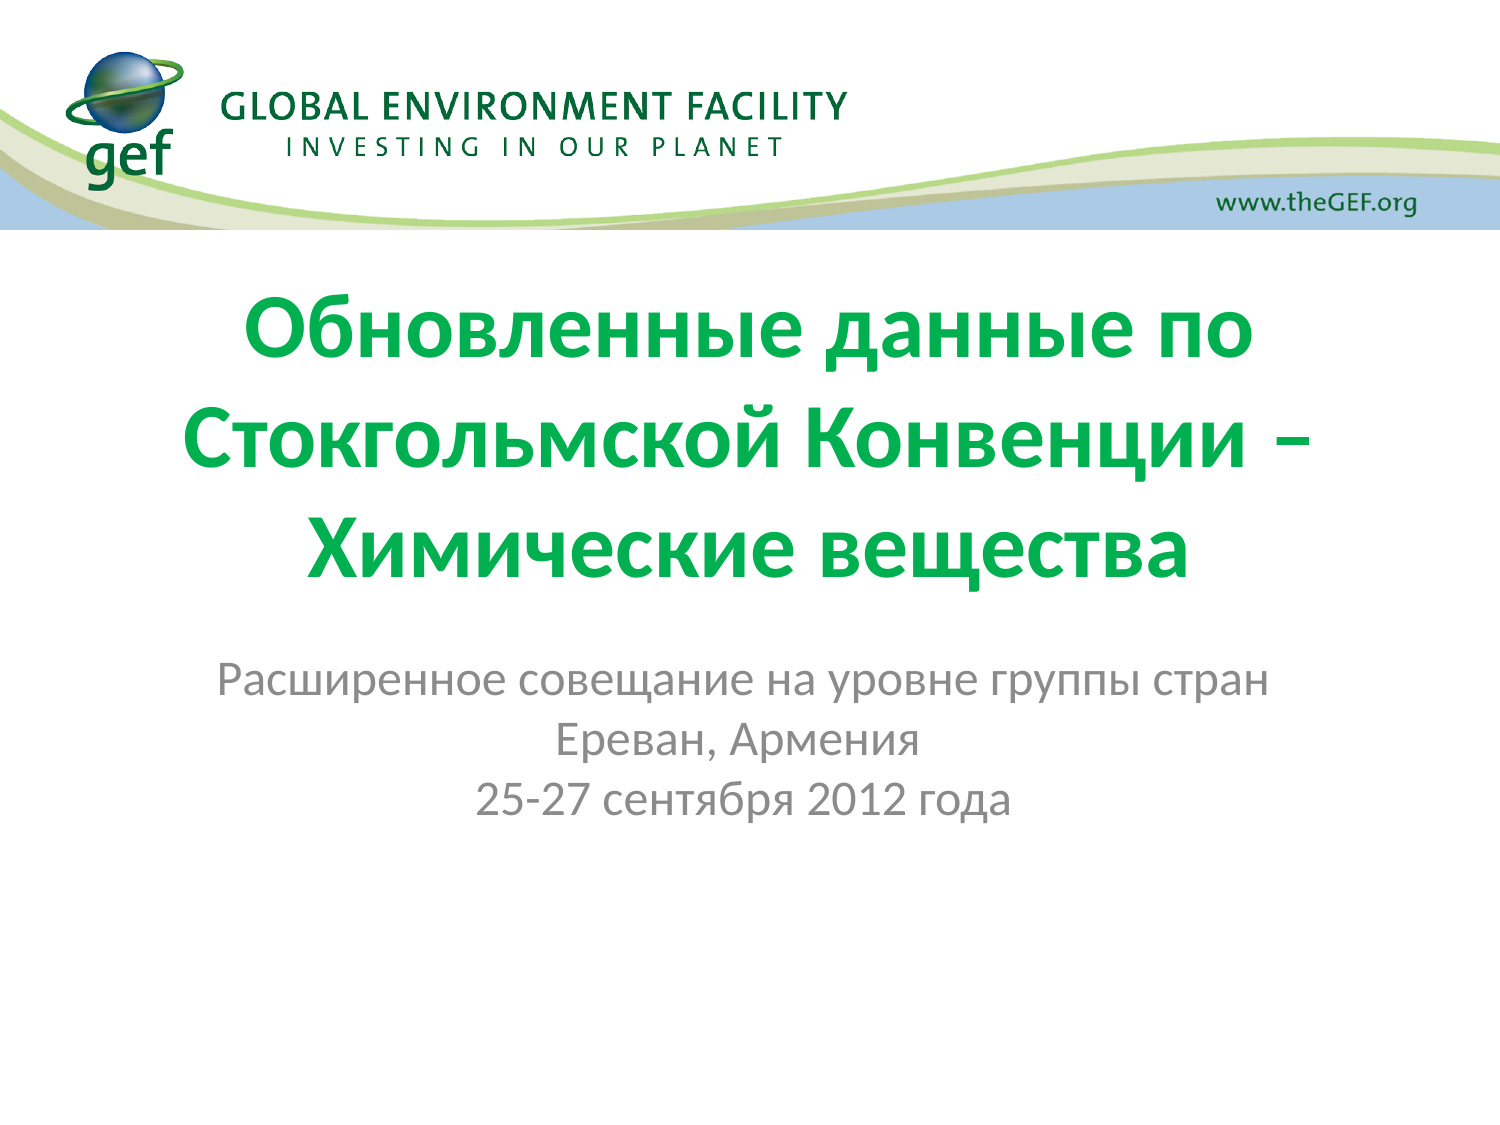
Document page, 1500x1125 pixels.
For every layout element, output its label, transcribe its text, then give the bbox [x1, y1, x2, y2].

subtitle Расширенное совещание на уровне группы стран Ереван, Армения 25-27 сентября 2012 года [174, 637, 1313, 926]
picture [0, 24, 1500, 230]
title Обновленные данные по Стокгольмской Конвенции – Химические вещества [37, 337, 1463, 526]
